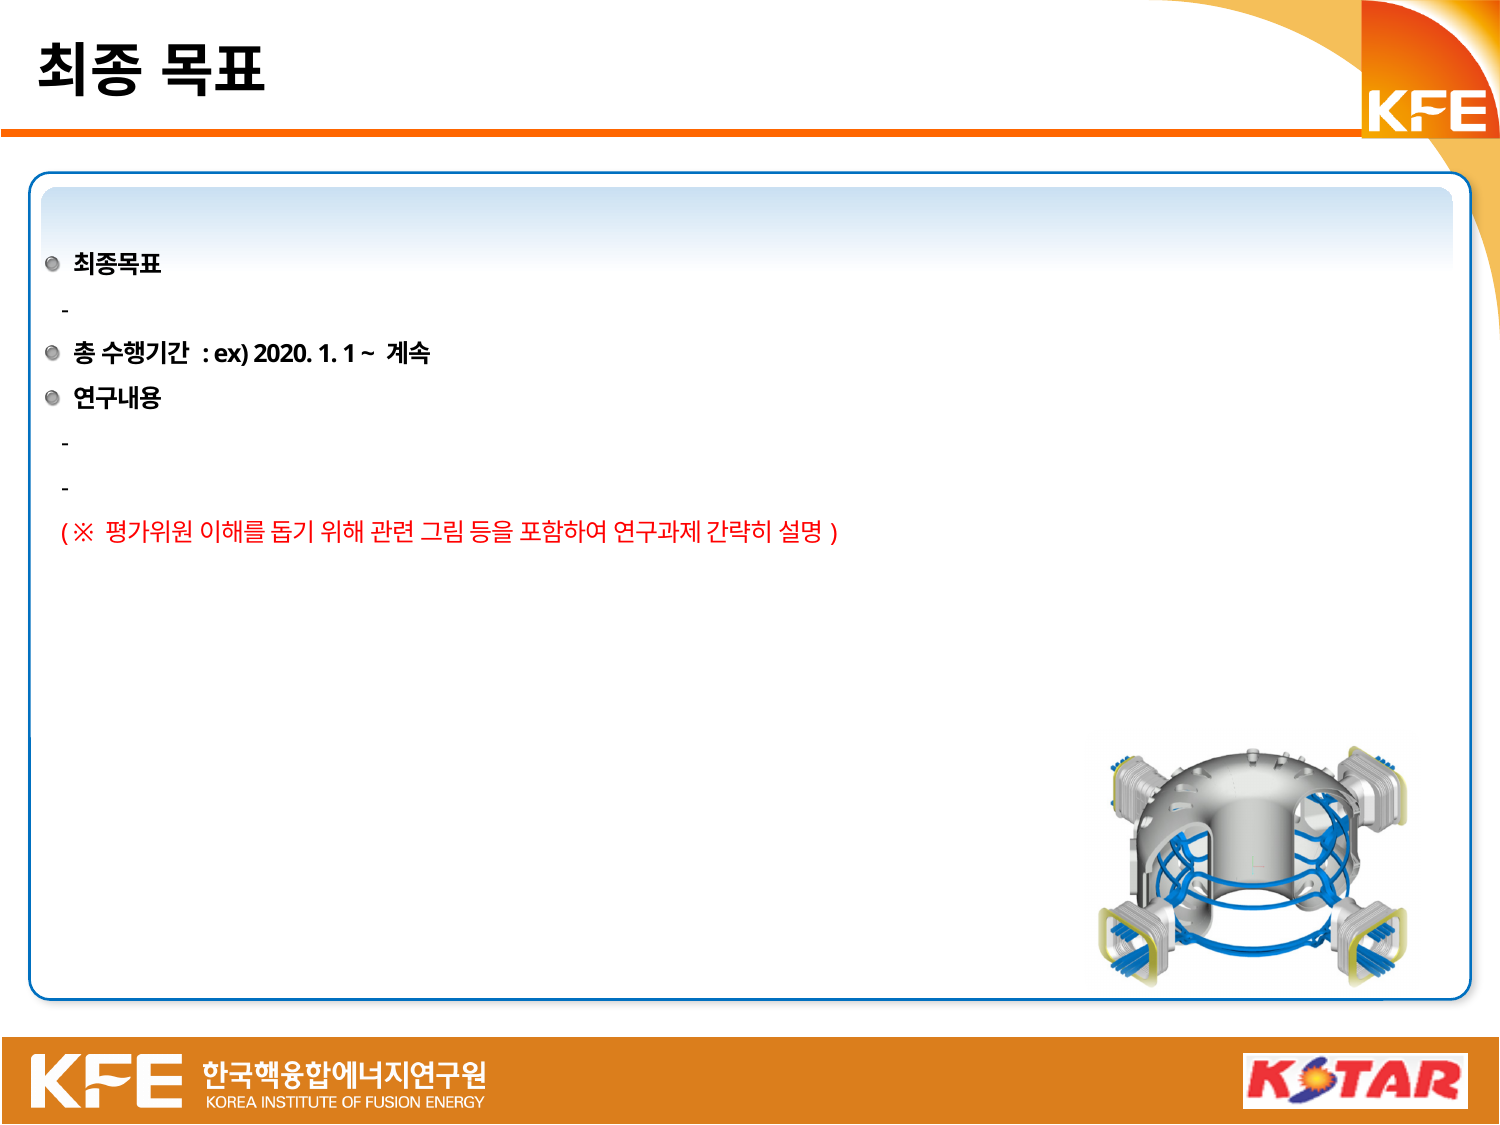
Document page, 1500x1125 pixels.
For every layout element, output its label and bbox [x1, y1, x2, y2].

picture [1082, 727, 1422, 999]
text_box [29, 172, 1471, 1000]
picture [1359, 0, 1500, 140]
picture [1242, 1053, 1469, 1109]
